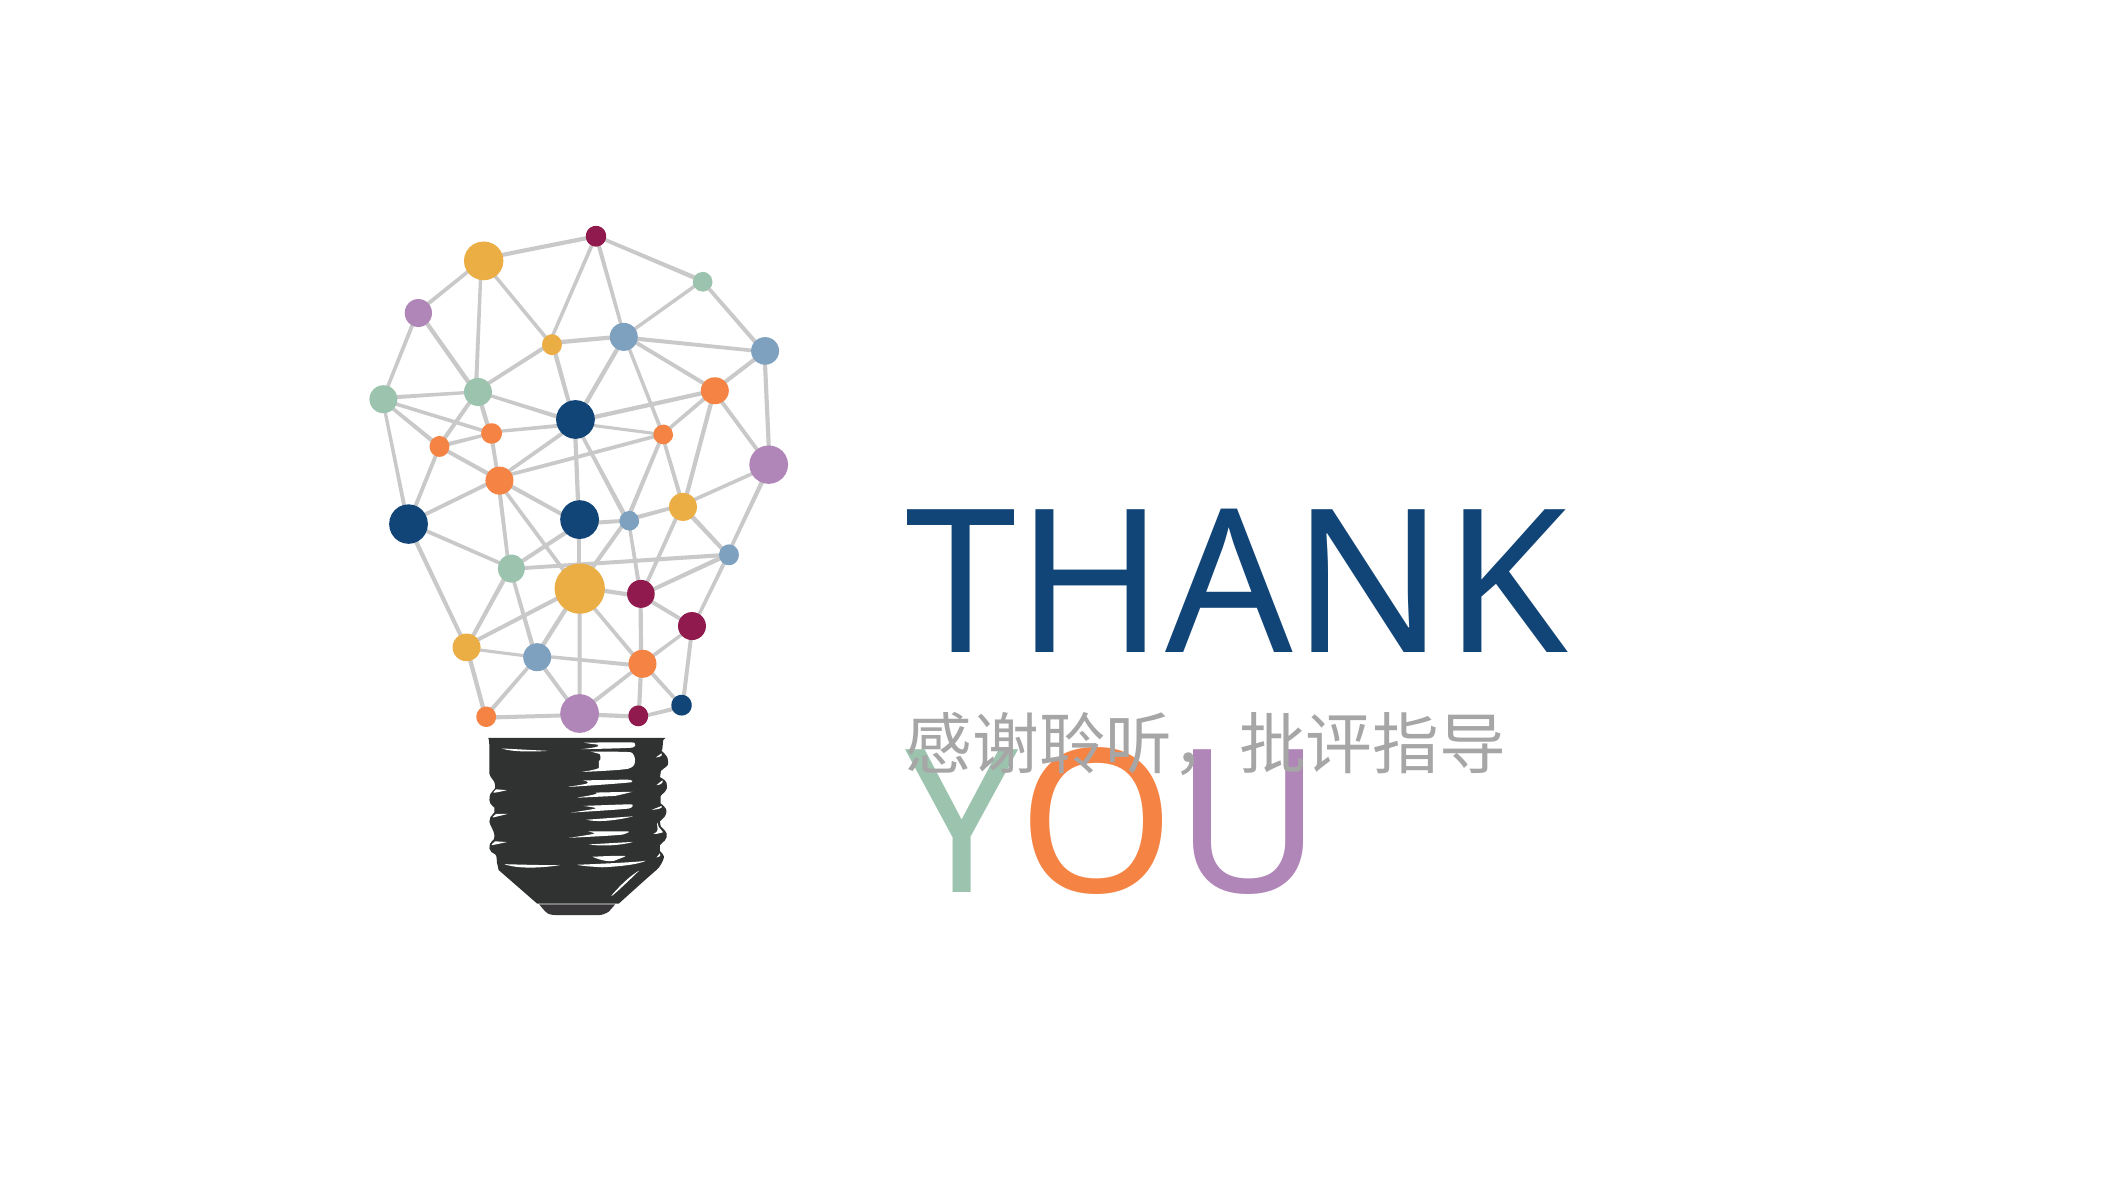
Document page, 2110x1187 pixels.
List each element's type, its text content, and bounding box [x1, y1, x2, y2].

text_box 感谢聆听，批评指导 [905, 702, 1516, 783]
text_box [369, 225, 789, 915]
text_box THANK YOU [905, 452, 1811, 933]
